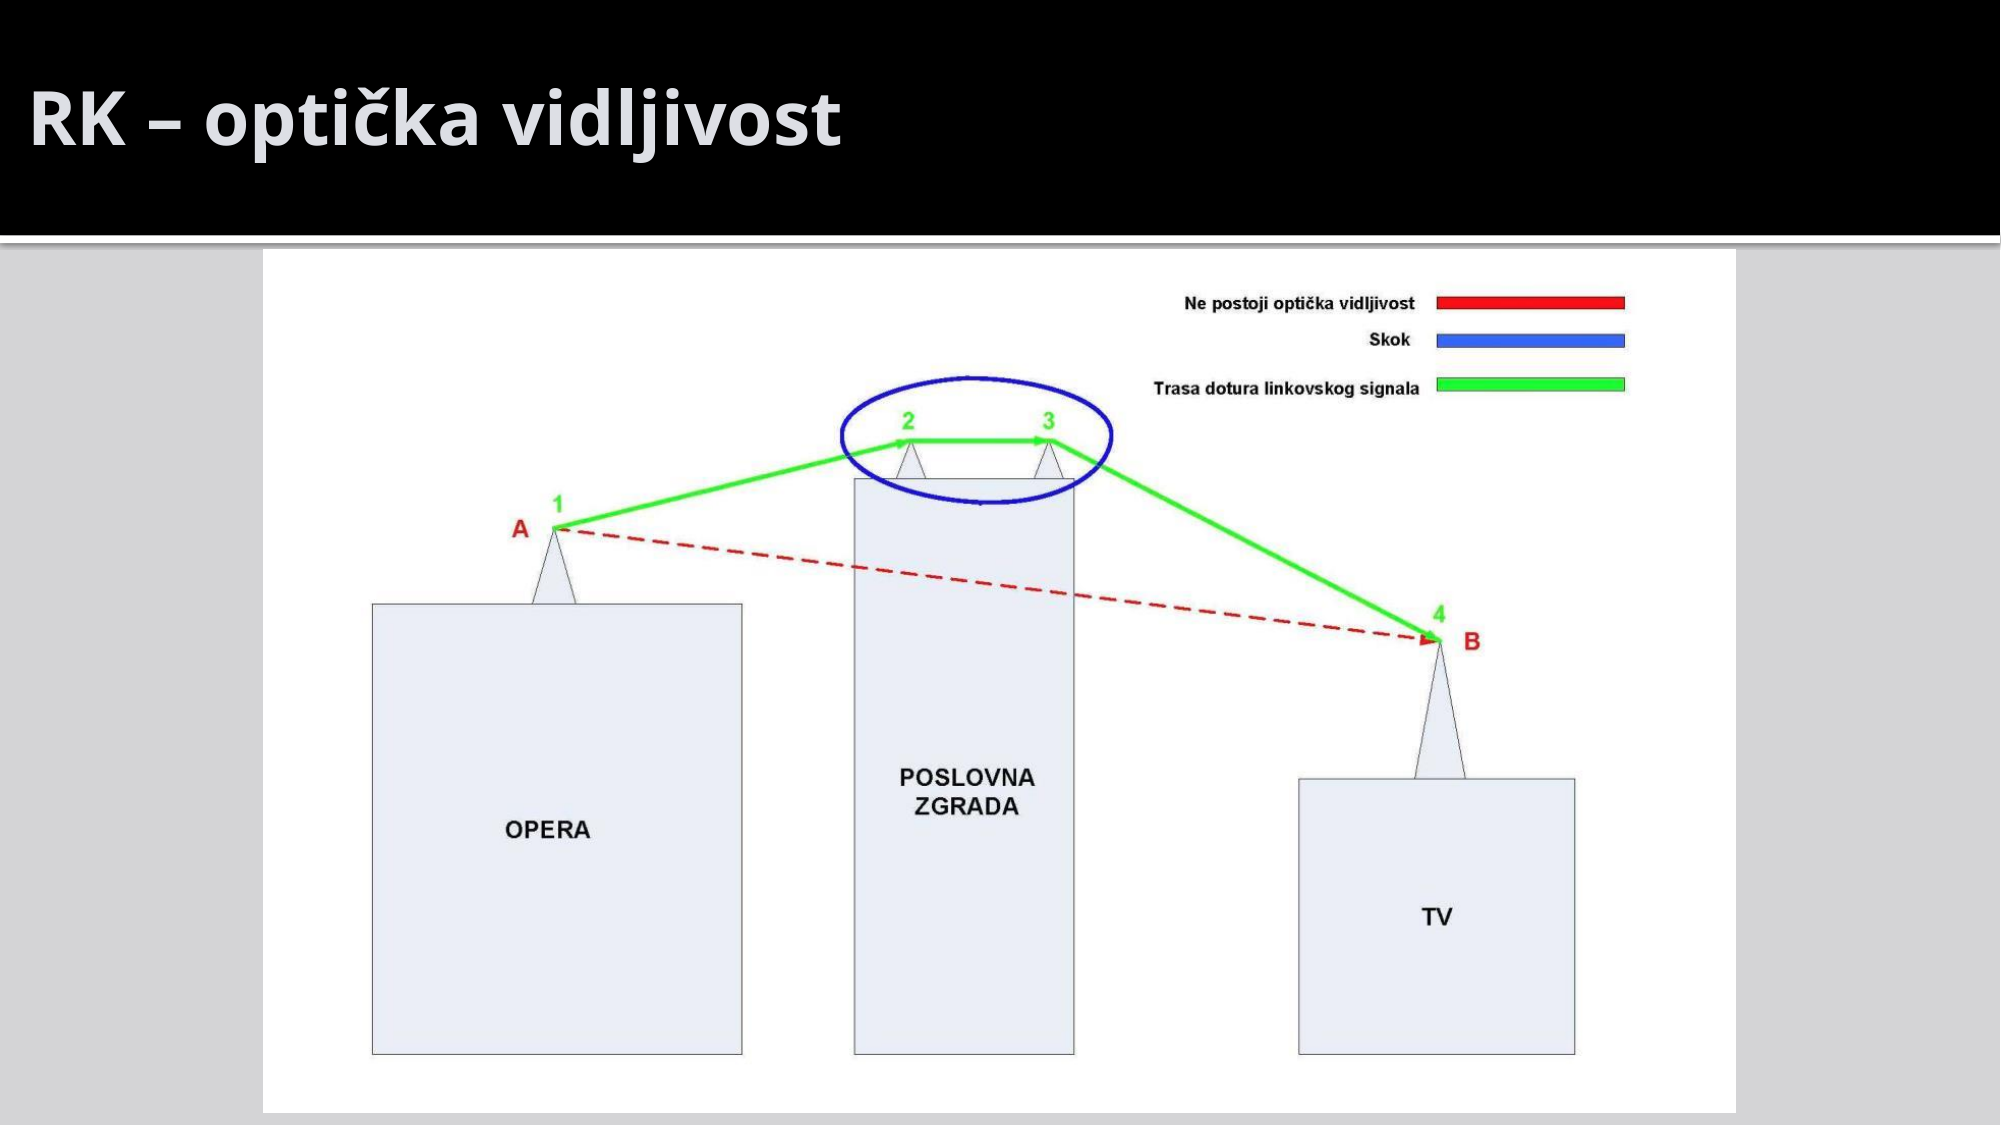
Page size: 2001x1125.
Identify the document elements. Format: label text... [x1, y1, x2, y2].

title RK – optička vidljivost [12, 12, 1675, 218]
picture [263, 249, 1737, 1113]
list [262, 237, 1725, 251]
